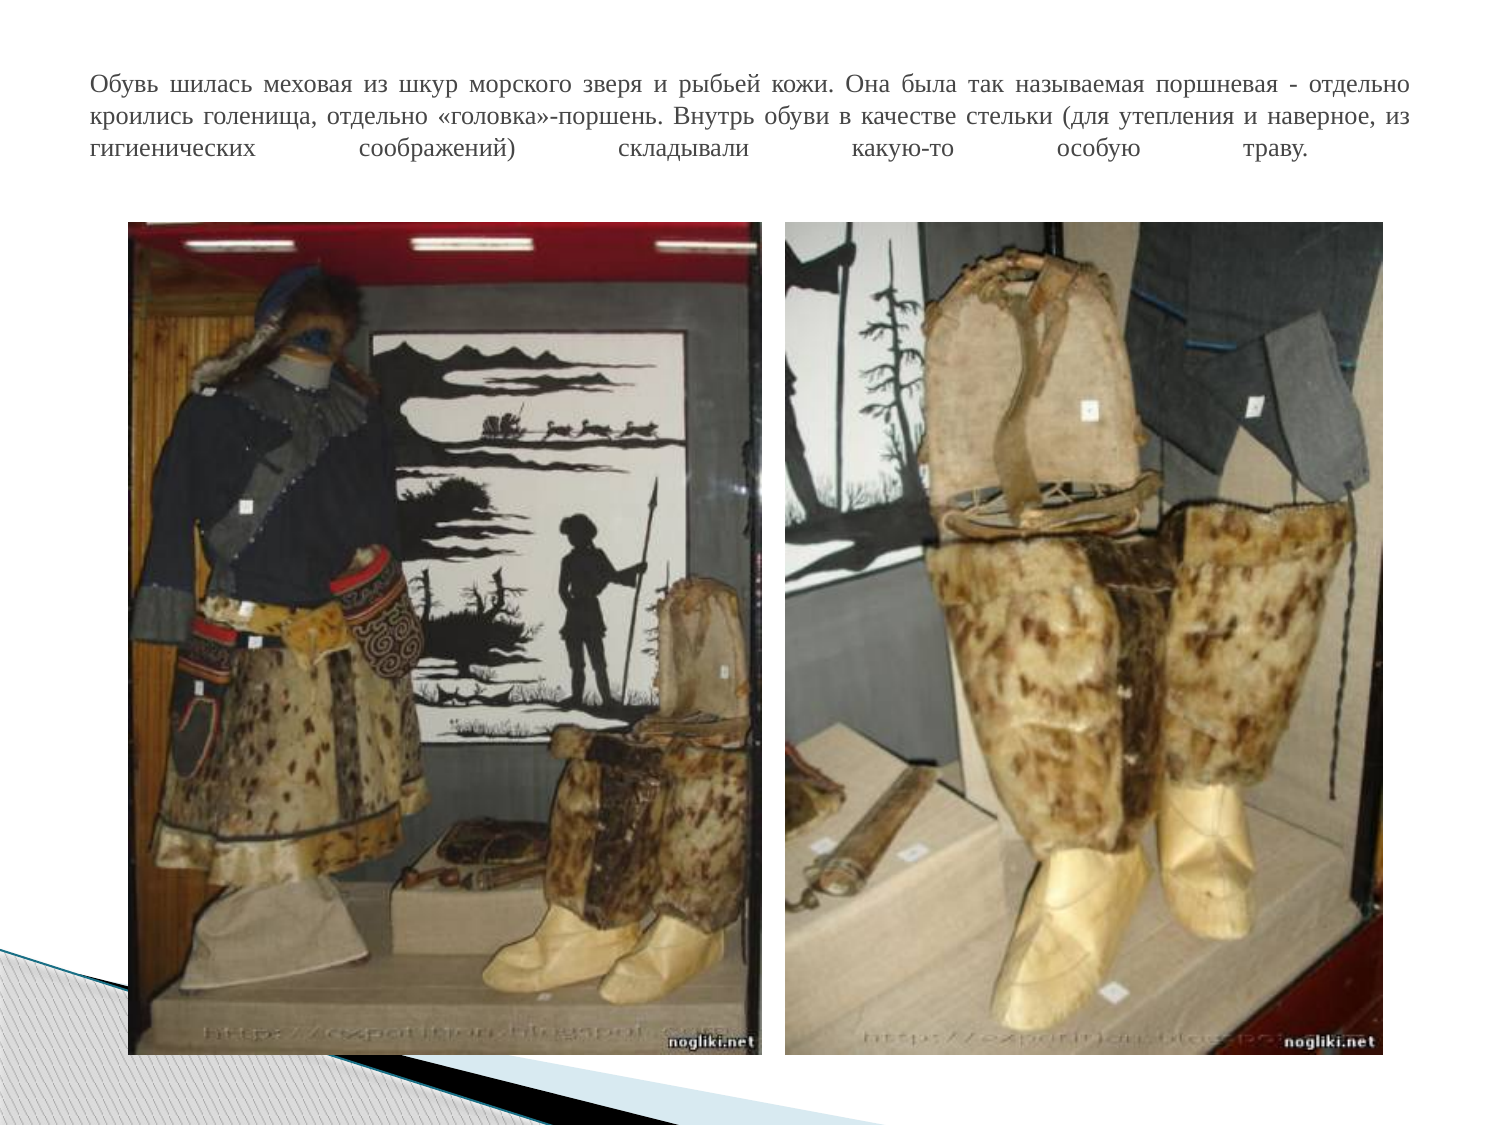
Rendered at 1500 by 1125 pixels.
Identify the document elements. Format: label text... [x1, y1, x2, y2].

picture [784, 222, 1383, 1055]
title Обувь шилась меховая из шкур морского зверя и рыбьей кожи. Она была так называемая поршневая - отдельно кроились голенища, отдельно «головка»-поршень. Внутрь обуви в качестве стельки (для утепления и наверное, из гигиенических соображений) складывали какую-то особую траву. [75, 58, 1425, 233]
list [128, 222, 762, 1055]
